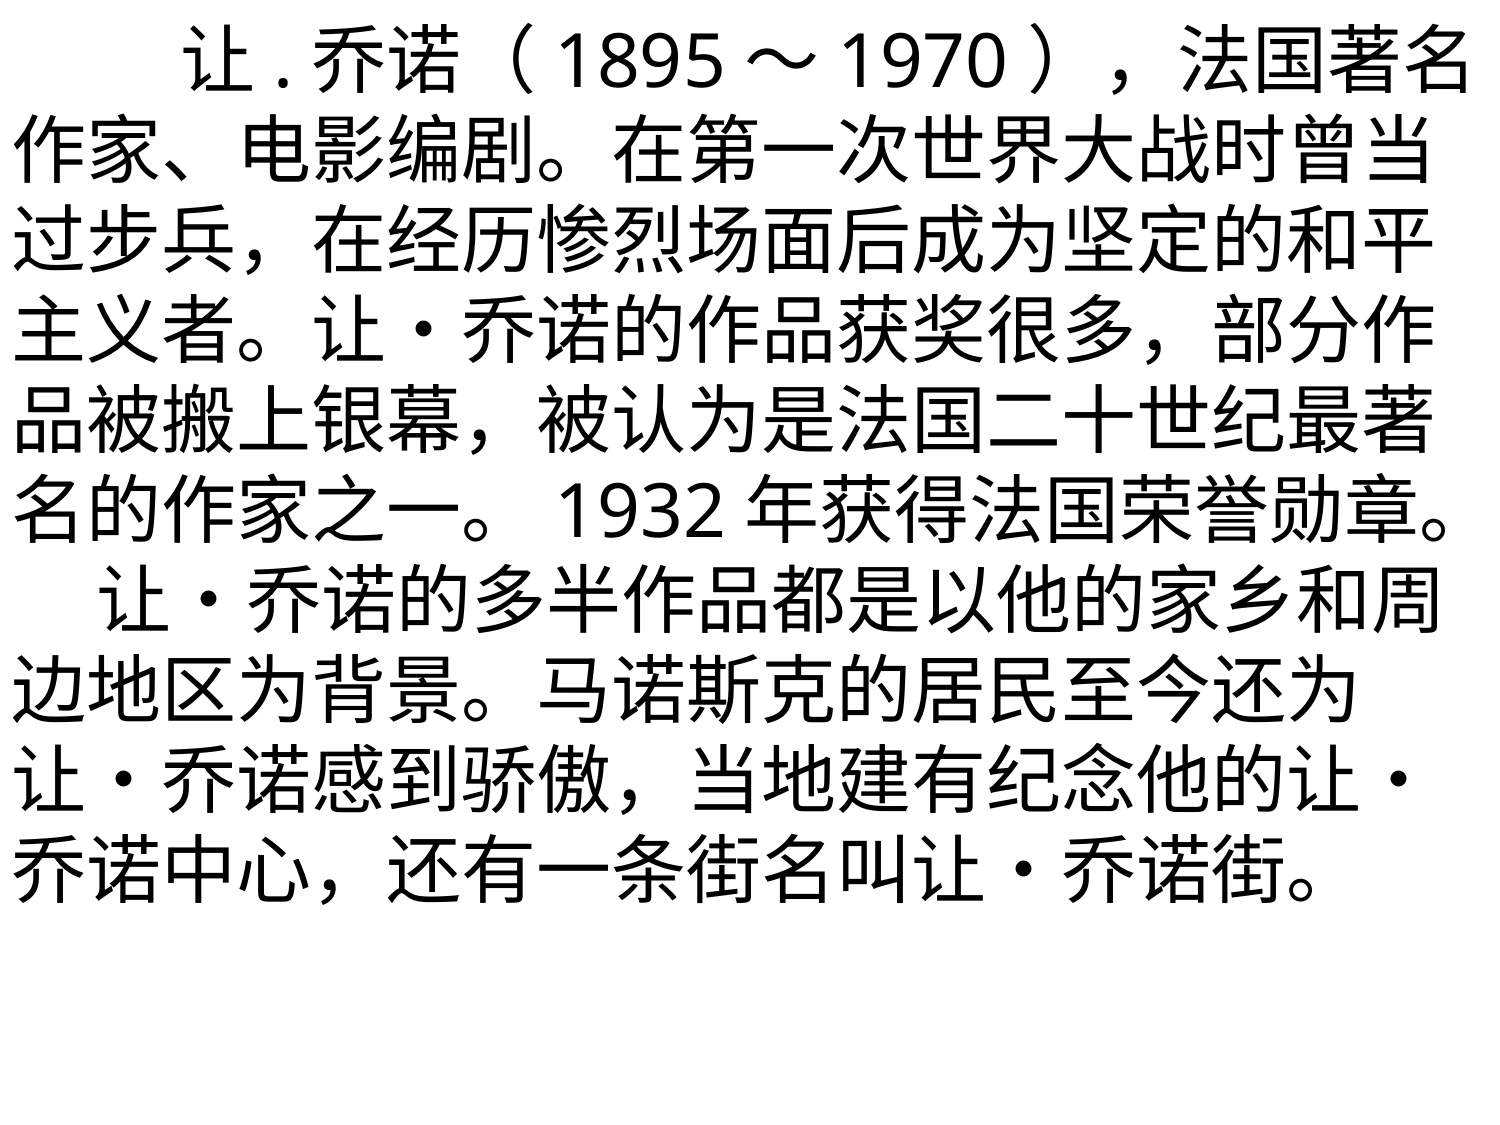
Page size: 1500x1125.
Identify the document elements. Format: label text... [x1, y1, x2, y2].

text_box 让.乔诺（1895～1970），法国著名作家、电影编剧。在第一次世界大战时曾当过步兵，在经历惨烈场面后成为坚定的和平主义者。让•乔诺的作品获奖很多，部分作品被搬上银幕，被认为是法国二十世纪最著名的作家之一。1932年获得法国荣誉勋章。 让•乔诺的多半作品都是以他的家乡和周边地区为背景。马诺斯克的居民至今还为让•乔诺感到骄傲，当地建有纪念他的让•乔诺中心，还有一条街名叫让•乔诺街。 [0, 5, 1500, 1010]
